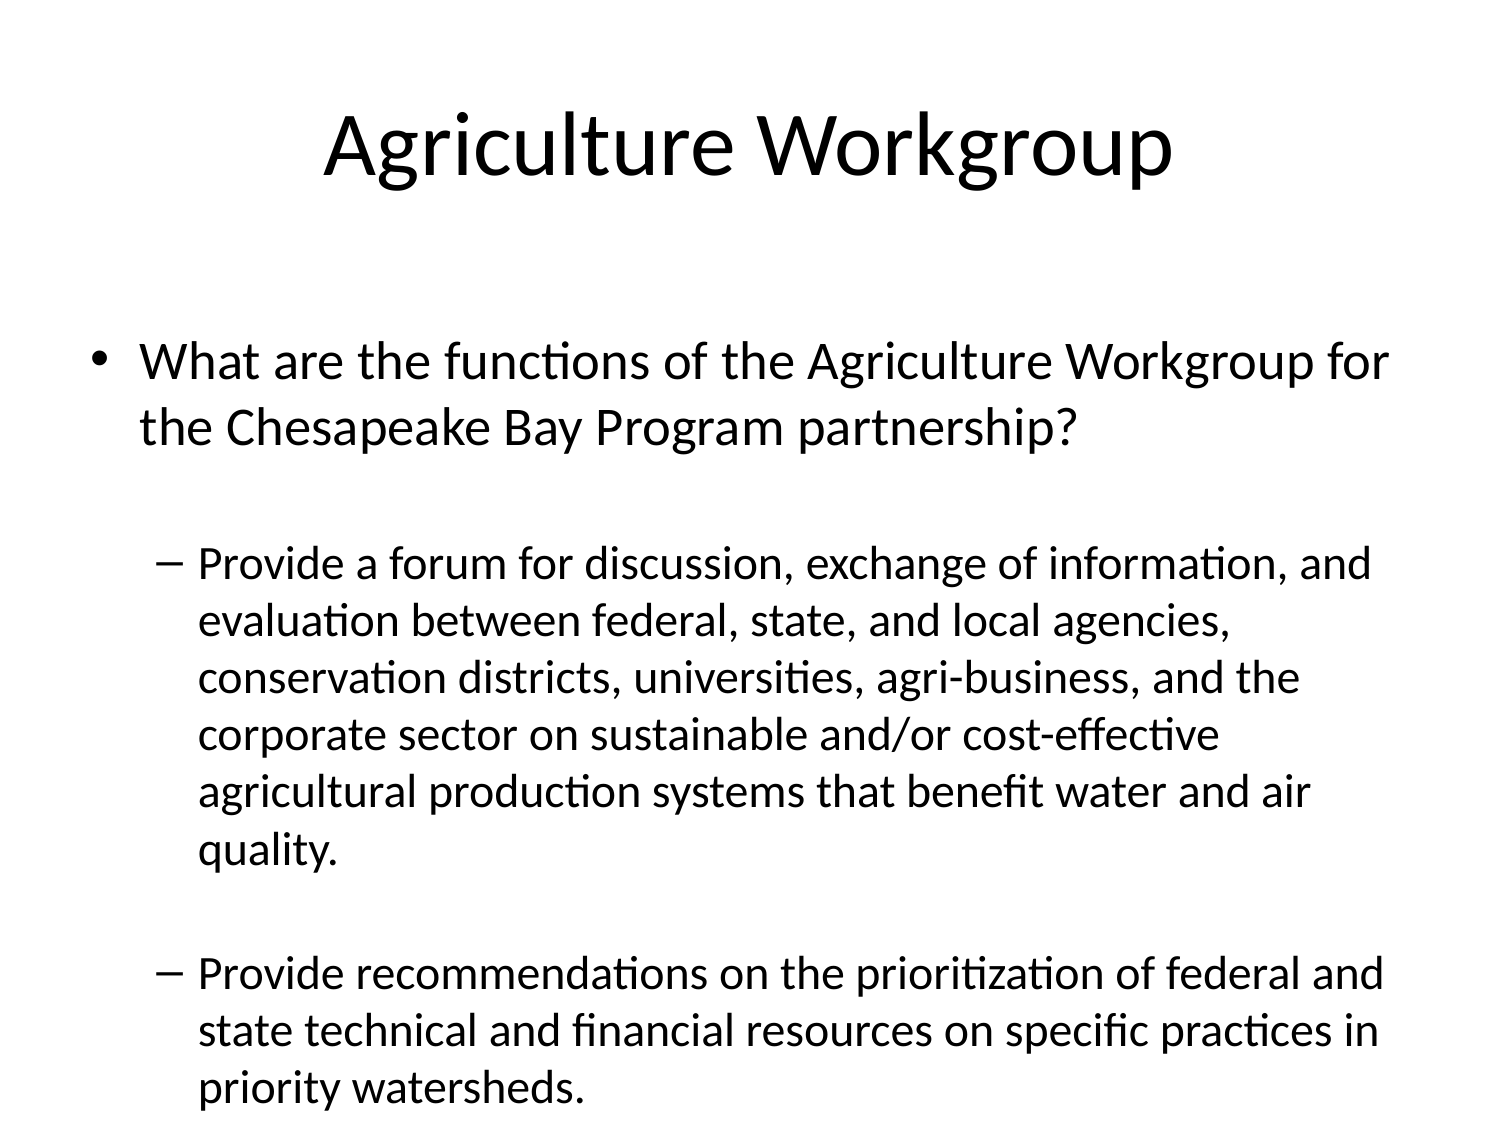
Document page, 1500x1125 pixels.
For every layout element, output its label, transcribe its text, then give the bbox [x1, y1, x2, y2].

title Agriculture Workgroup [75, 45, 1425, 233]
list What are the functions of the Agriculture Workgroup for the Chesapeake Bay Program partnership? Provide a forum for discussion, exchange of information, and evaluation between federal, state, and local agencies, conservation districts, universities, agri-business, and the corporate sector on sustainable and/or cost-effective agricultural production systems that benefit water and air quality. Provide recommendations on the prioritization of federal and state technical and financial resources on specific practices in priority watersheds. [75, 317, 1425, 1125]
